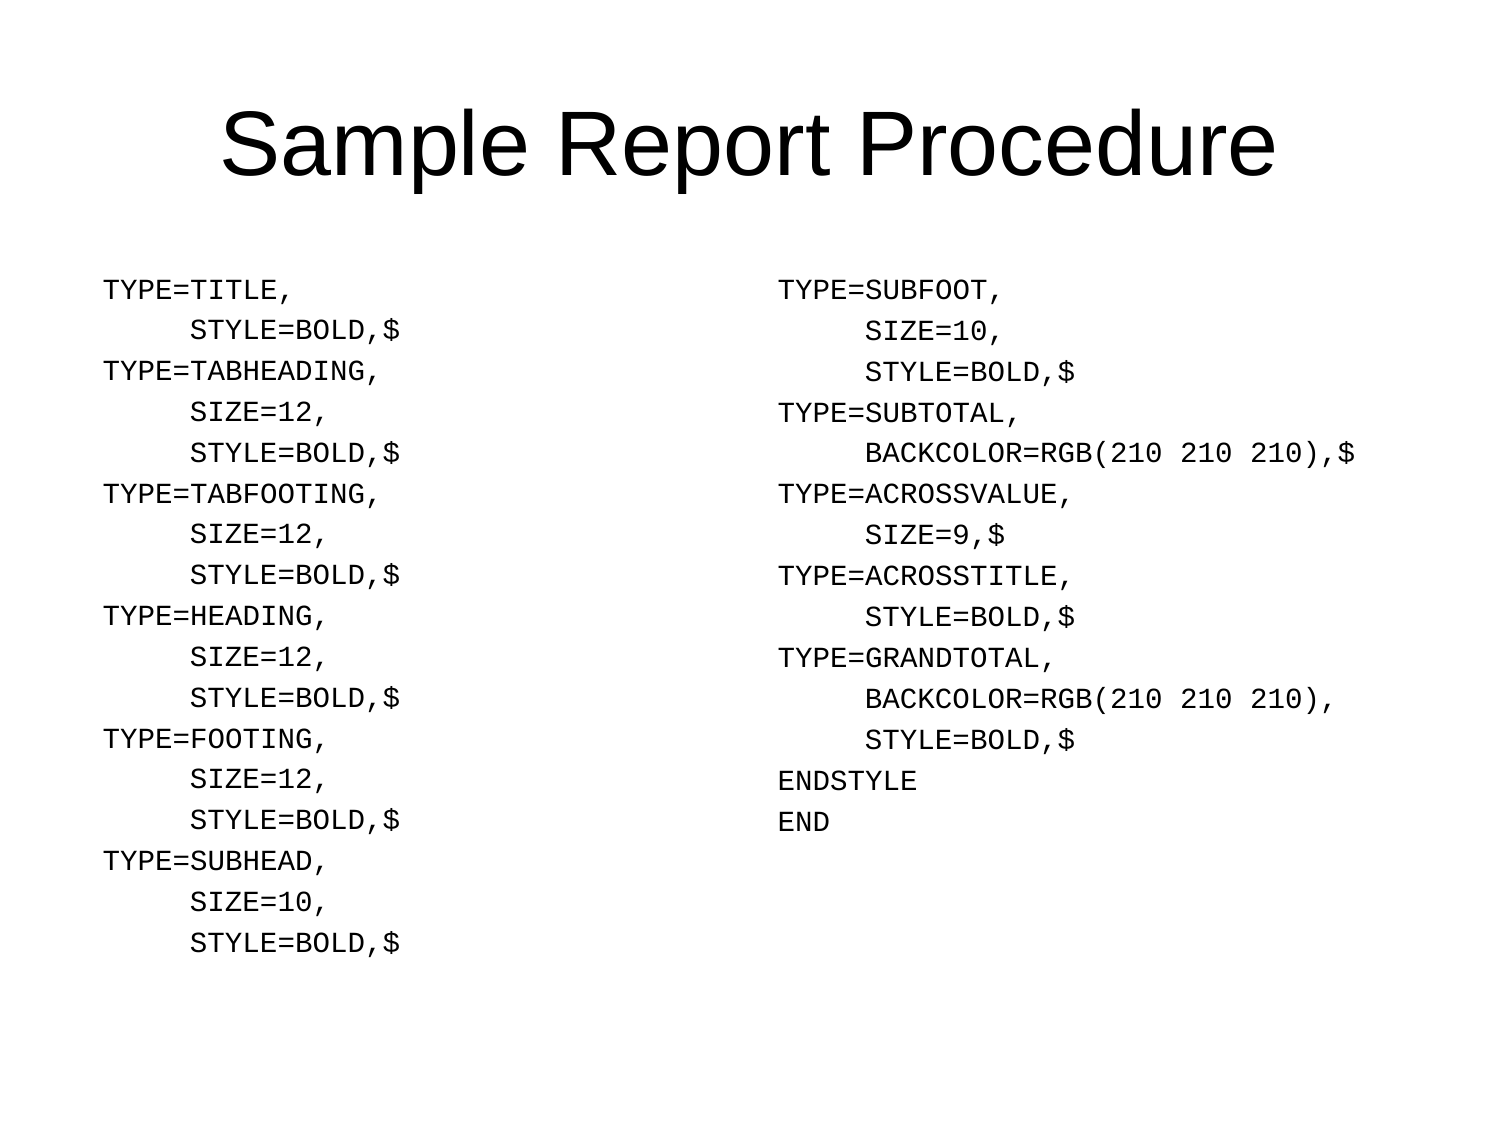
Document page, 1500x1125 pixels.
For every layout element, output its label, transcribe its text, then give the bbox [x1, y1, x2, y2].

list TYPE=TITLE, STYLE=BOLD,$ TYPE=TABHEADING, SIZE=12, STYLE=BOLD,$ TYPE=TABFOOTING, SIZE=12, STYLE=BOLD,$ TYPE=HEADING, SIZE=12, STYLE=BOLD,$ TYPE=FOOTING, SIZE=12, STYLE=BOLD,$ TYPE=SUBHEAD, SIZE=10, STYLE=BOLD,$ [87, 262, 762, 1005]
title Sample Report Procedure [75, 45, 1425, 233]
list TYPE=SUBFOOT, SIZE=10, STYLE=BOLD,$ TYPE=SUBTOTAL, BACKCOLOR=RGB(210 210 210),$ TYPE=ACROSSVALUE, SIZE=9,$ TYPE=ACROSSTITLE, STYLE=BOLD,$ TYPE=GRANDTOTAL, BACKCOLOR=RGB(210 210 210), STYLE=BOLD,$ ENDSTYLE END [762, 262, 1425, 1005]
